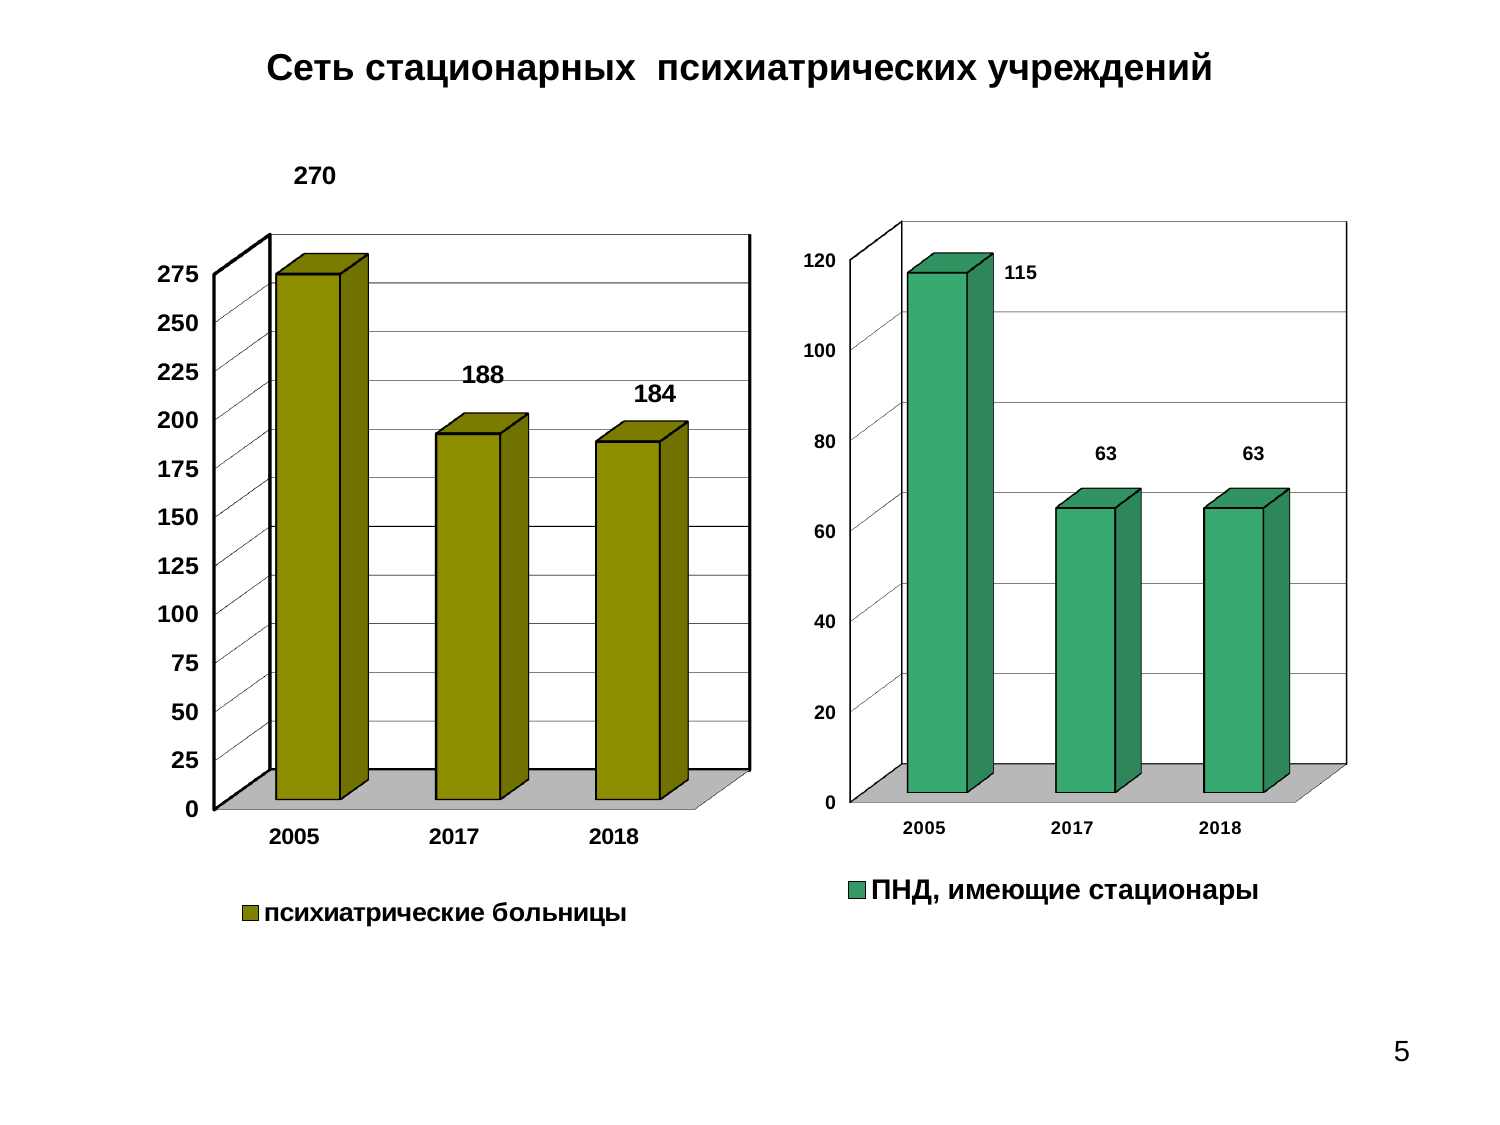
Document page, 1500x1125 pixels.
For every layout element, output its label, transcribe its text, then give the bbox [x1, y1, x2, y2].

chart [87, 161, 1406, 997]
title Сеть стационарных психиатрических учреждений [64, 18, 1416, 113]
slide_number 5 [1074, 1024, 1425, 1103]
